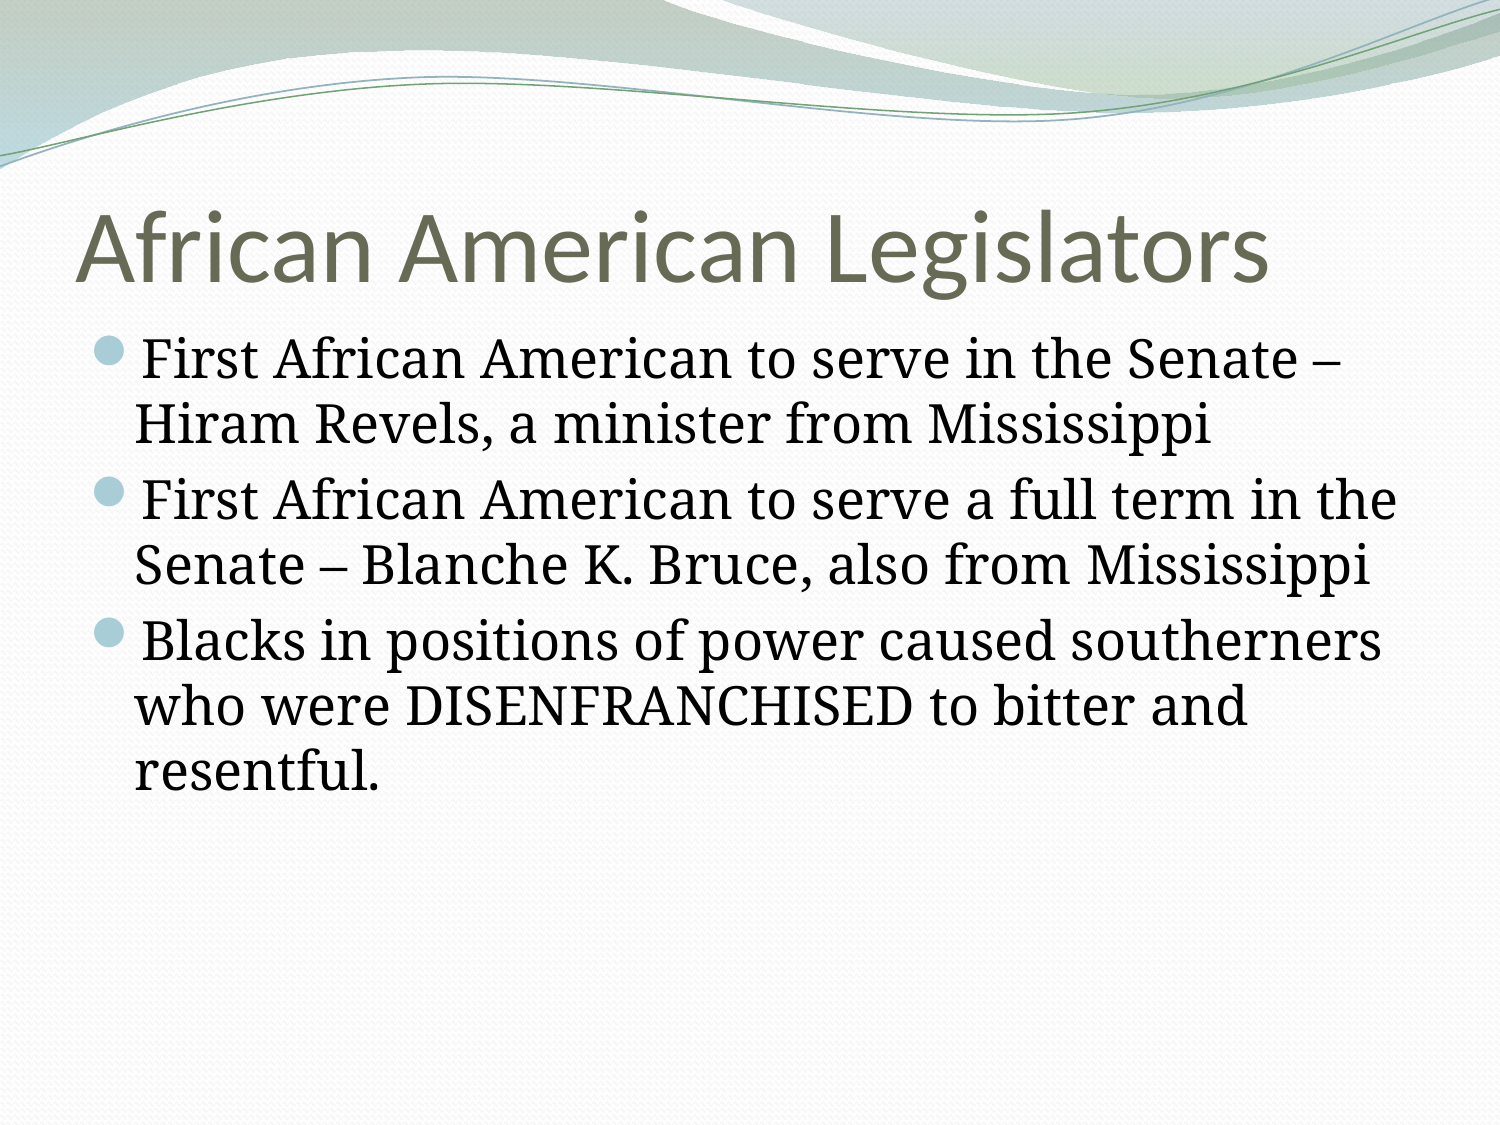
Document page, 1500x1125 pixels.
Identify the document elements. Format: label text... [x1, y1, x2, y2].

title African American Legislators [75, 115, 1425, 303]
list First African American to serve in the Senate – Hiram Revels, a minister from Mississippi First African American to serve a full term in the Senate – Blanche K. Bruce, also from Mississippi Blacks in positions of power caused southerners who were DISENFRANCHISED to bitter and resentful. [75, 317, 1425, 1038]
